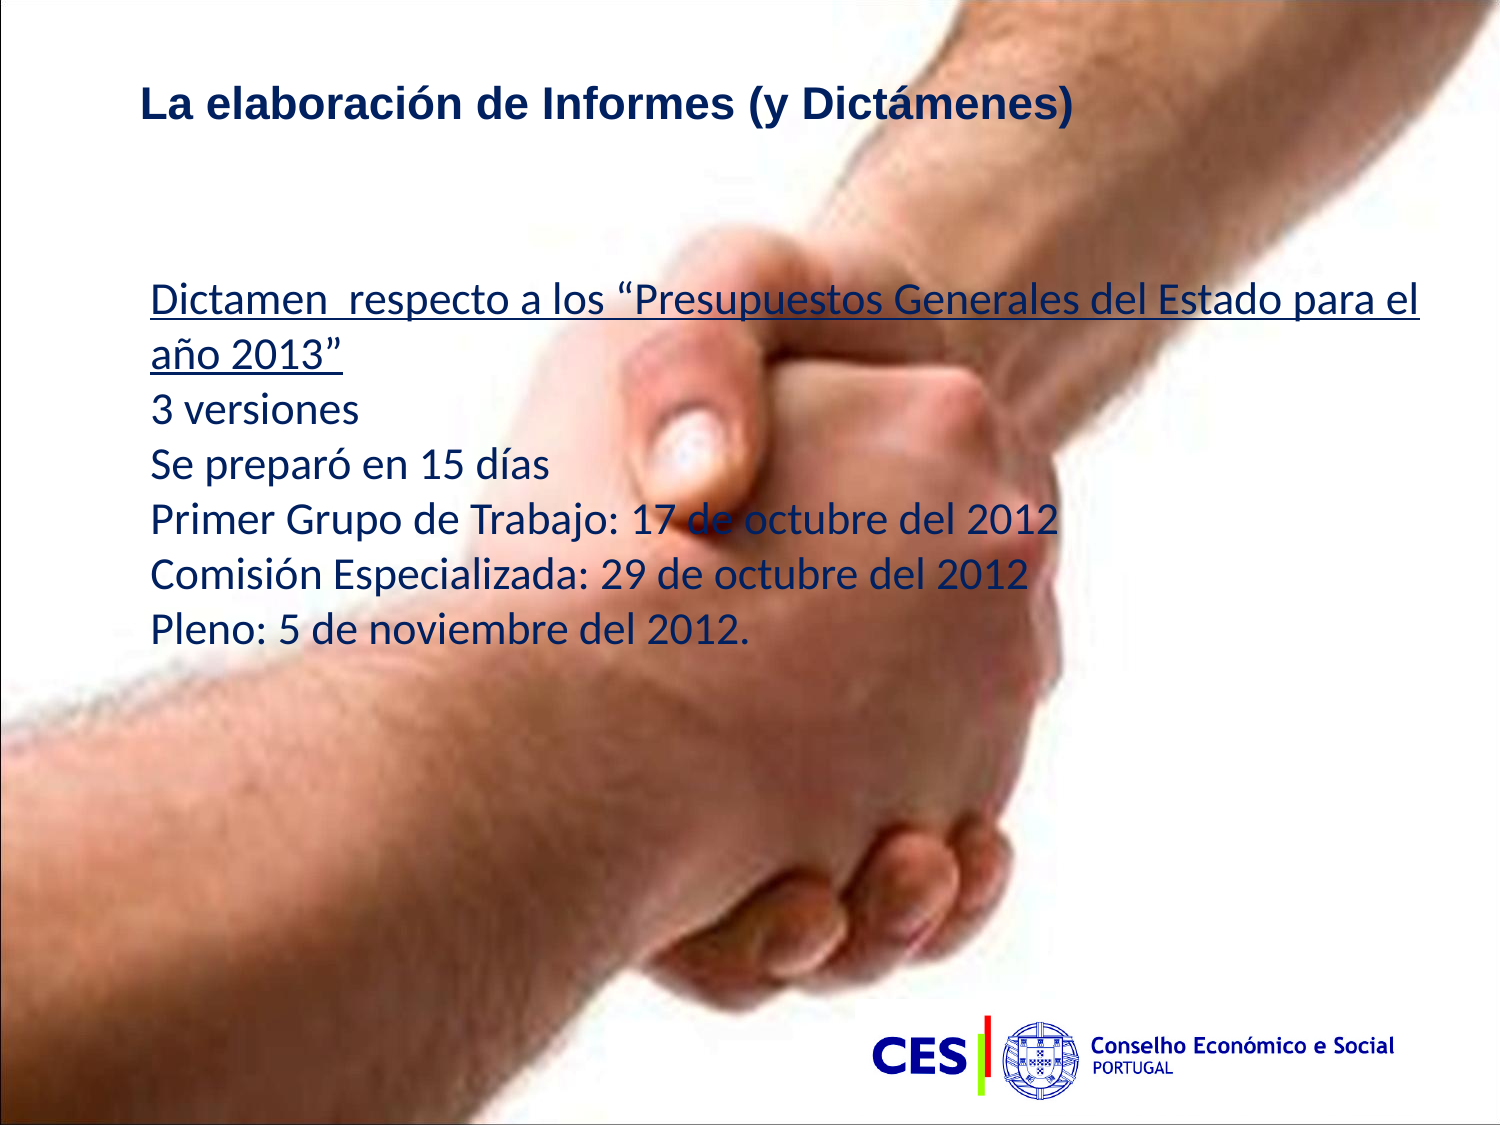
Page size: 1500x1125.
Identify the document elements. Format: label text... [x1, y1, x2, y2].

text_box Dictamen respecto a los “Presupuestos Generales del Estado para el año 2013” 3 versiones Se preparó en 15 días Primer Grupo de Trabajo: 17 de octubre del 2012 Comisión Especializada: 29 de octubre del 2012 Pleno: 5 de noviembre del 2012. [135, 261, 1436, 662]
picture [0, 0, 1500, 1125]
text_box La elaboración de Informes (y Dictámenes) [124, 66, 1090, 137]
